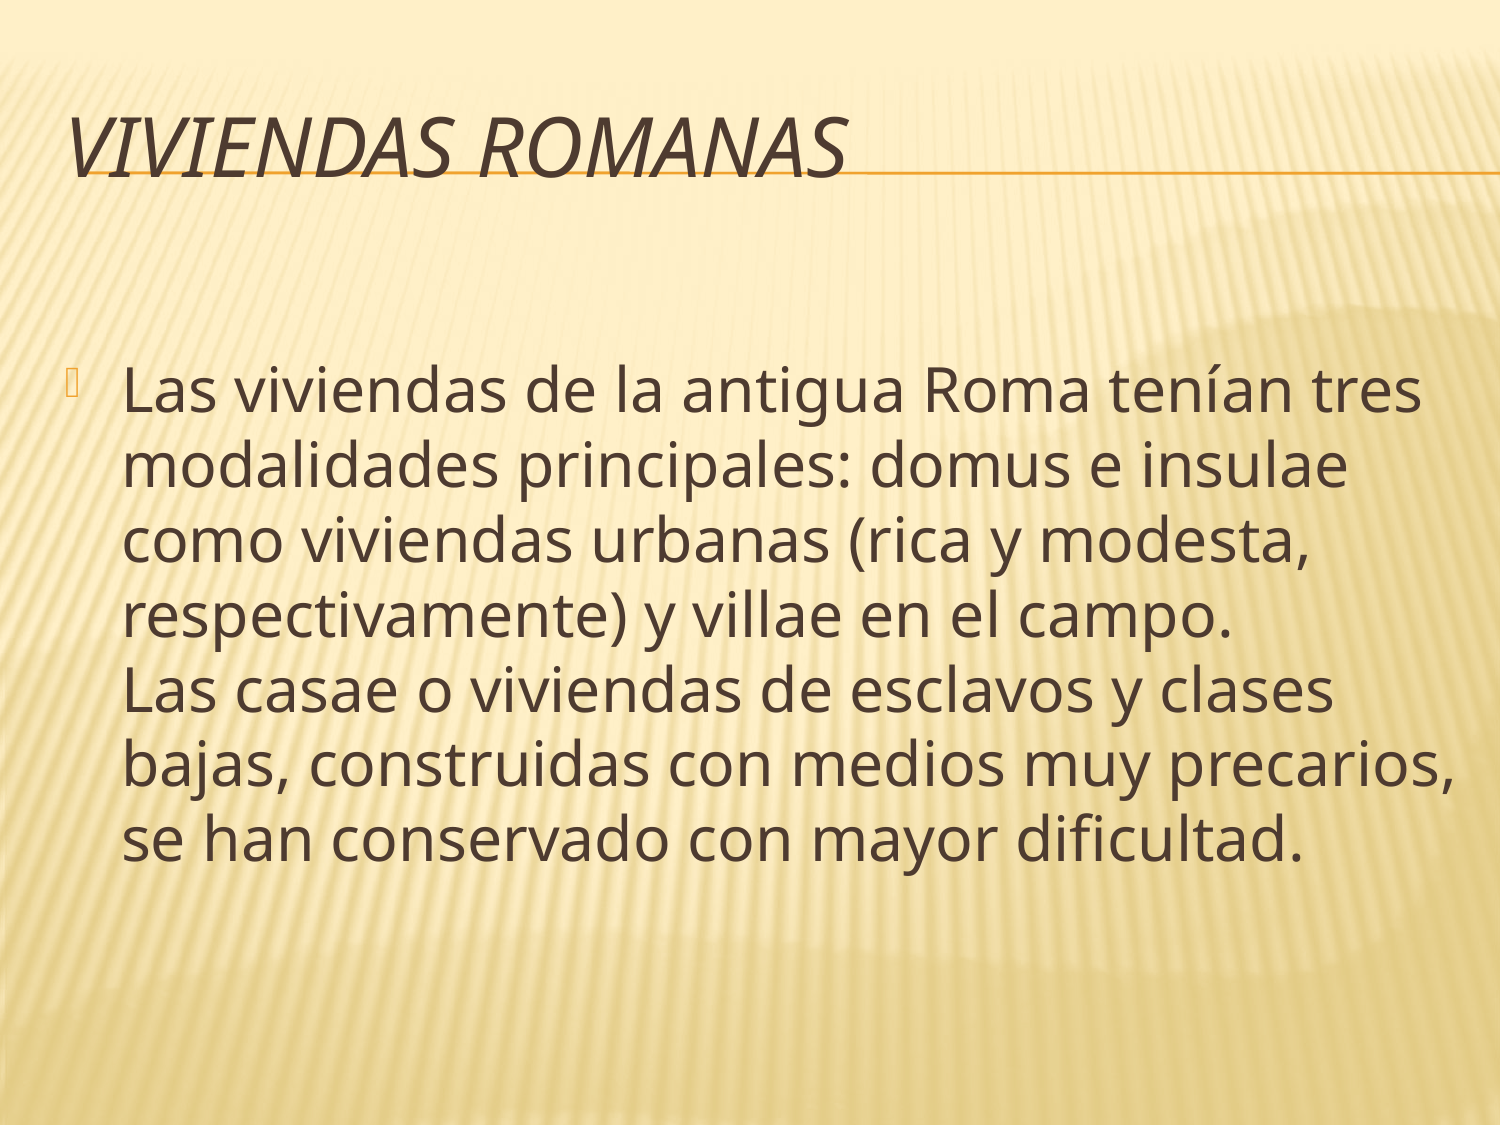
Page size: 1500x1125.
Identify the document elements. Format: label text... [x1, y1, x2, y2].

title Viviendas Romanas [50, 75, 1475, 213]
list Las viviendas de la antigua Roma tenían tres modalidades principales: domus e insulae como viviendas urbanas (rica y modesta, respectivamente) y villae en el campo. Las casae o viviendas de esclavos y clases bajas, construidas con medios muy precarios, se han conservado con mayor dificultad. [50, 254, 1475, 998]
